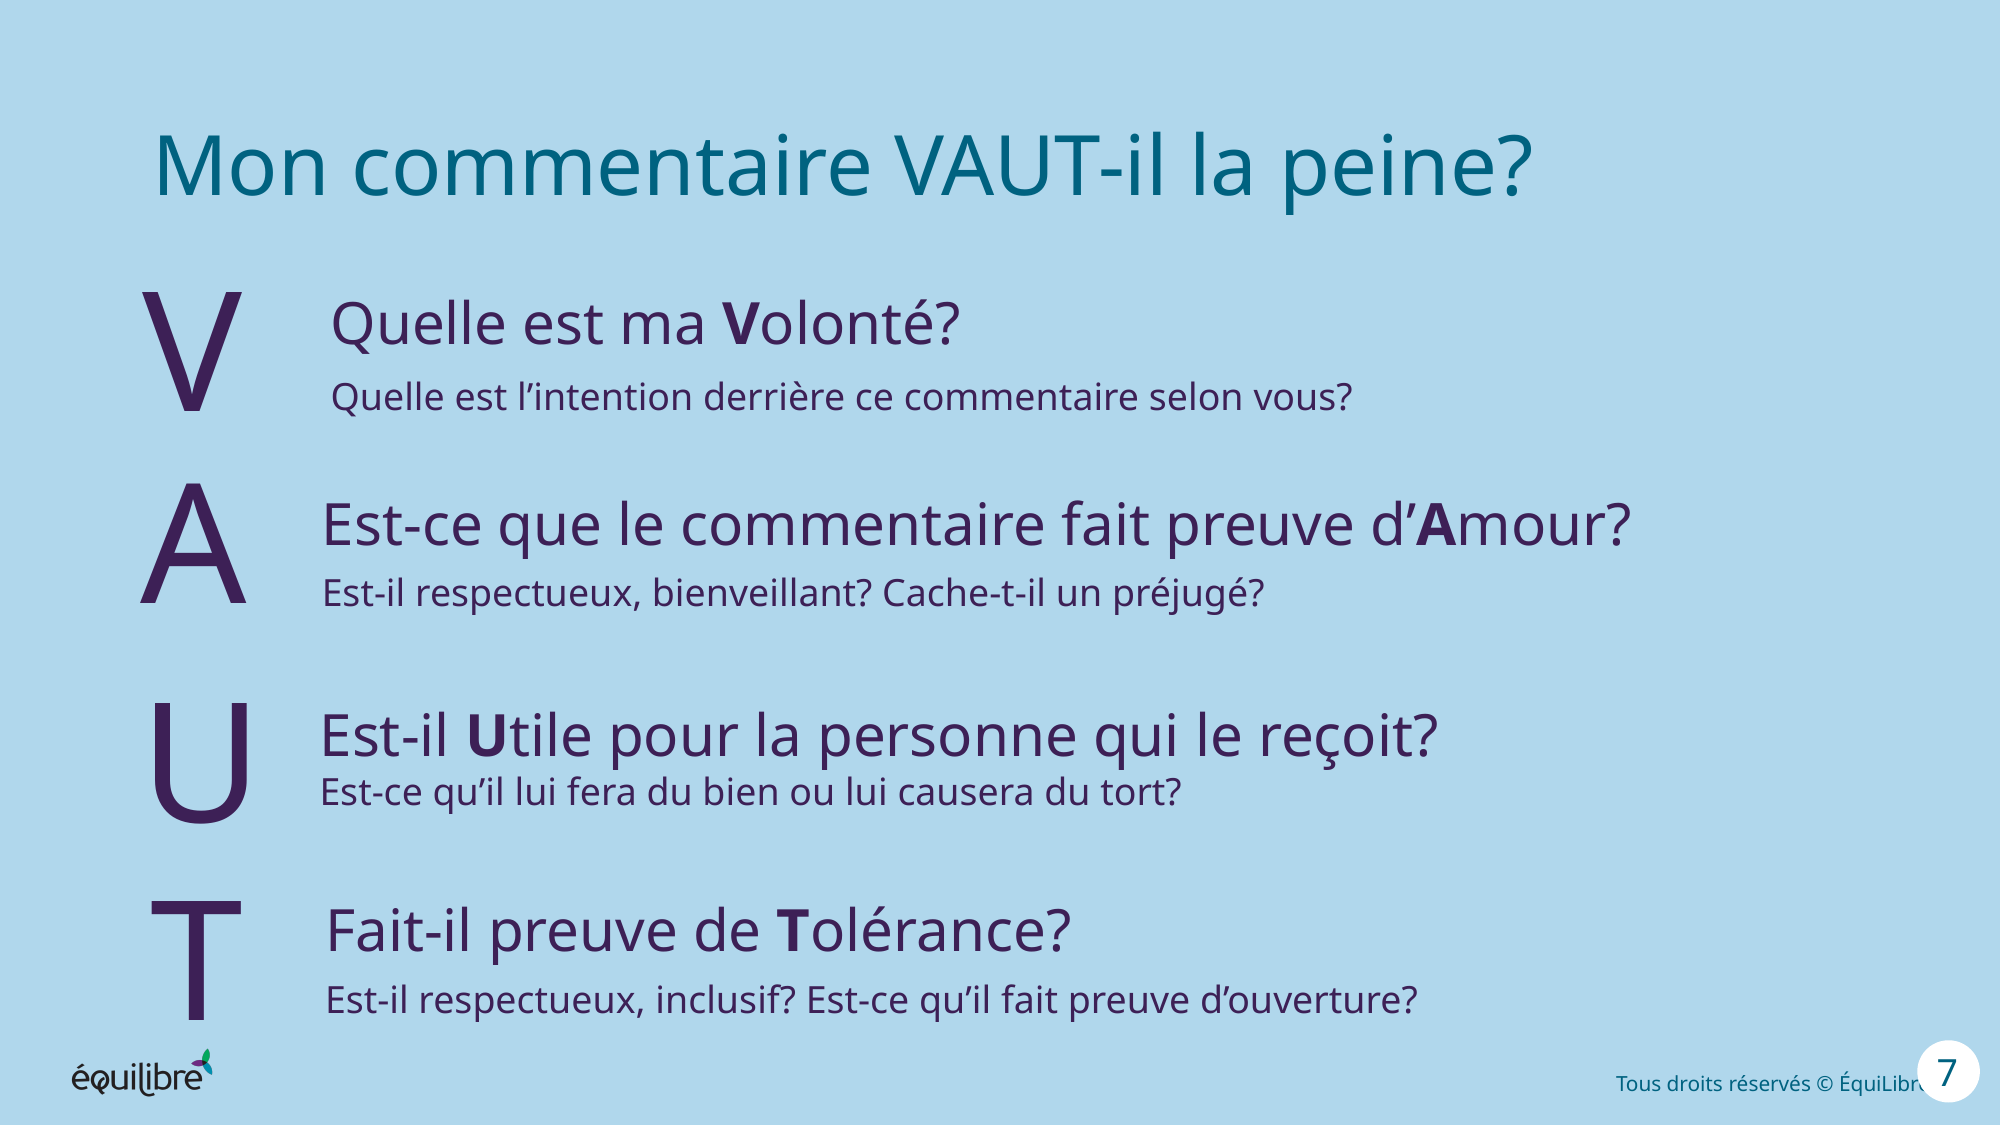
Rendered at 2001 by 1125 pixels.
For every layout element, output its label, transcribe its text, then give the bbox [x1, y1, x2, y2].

text_box 7 [1921, 1041, 2000, 1102]
text_box Est-il Utile pour la personne qui le reçoit? Est-ce qu’il lui fera du bien ou lui causera du tort? [304, 690, 1903, 821]
text_box Fait-il preuve de Tolérance? Est-il respectueux, inclusif? Est-ce qu’il fait preuve d’ouverture?​ [310, 886, 1915, 1032]
title Mon commentaire VAUT-il la peine? [137, 59, 1863, 278]
text_box [1917, 1056, 1921, 1086]
text_box V [127, 248, 257, 467]
text_box T [135, 857, 265, 1075]
picture [63, 1036, 221, 1125]
text_box U [125, 659, 255, 877]
text_box Est-ce que le commentaire fait preuve d’Amour? Est-il respectueux, bienveillant? Cache-t-il un préjugé? ​ [306, 479, 1886, 625]
list Quelle est ma Volonté? Quelle est l’intention derrière ce commentaire selon vous? [315, 286, 2000, 441]
text_box A [125, 440, 256, 659]
